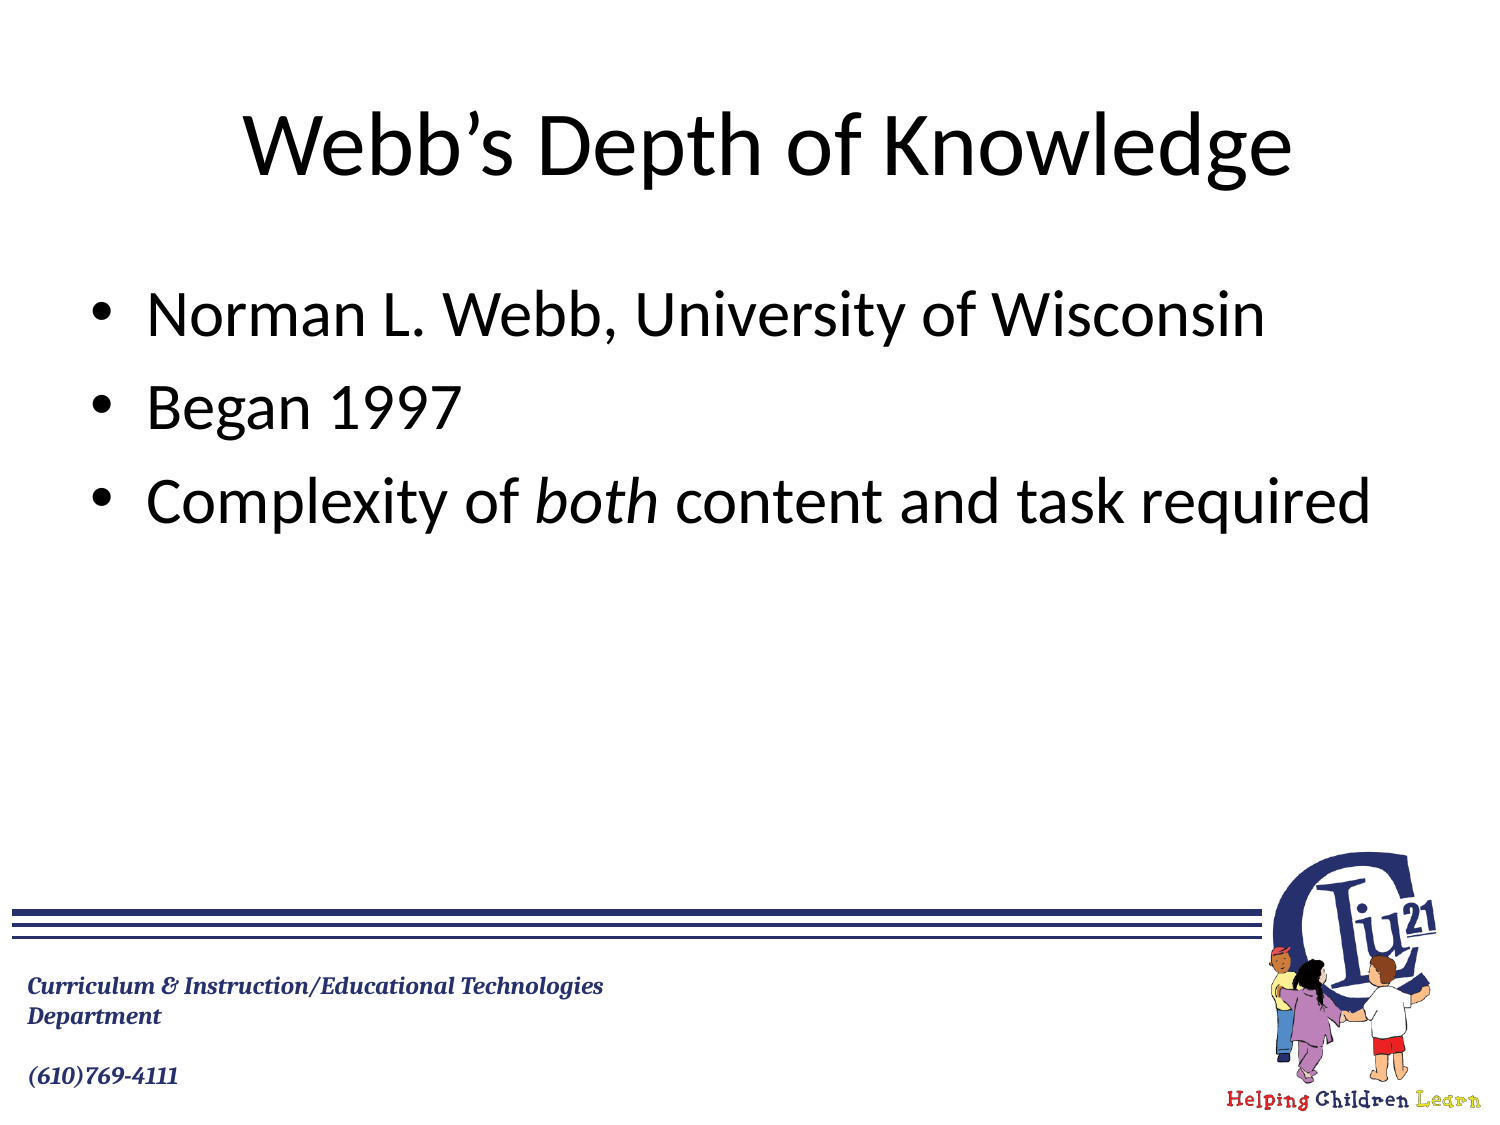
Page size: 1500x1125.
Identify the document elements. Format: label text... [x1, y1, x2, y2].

title Webb’s Depth of Knowledge [75, 45, 1463, 233]
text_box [12, 837, 1500, 1121]
list Norman L. Webb, University of Wisconsin Began 1997 Complexity of both content and task required [75, 262, 1425, 835]
